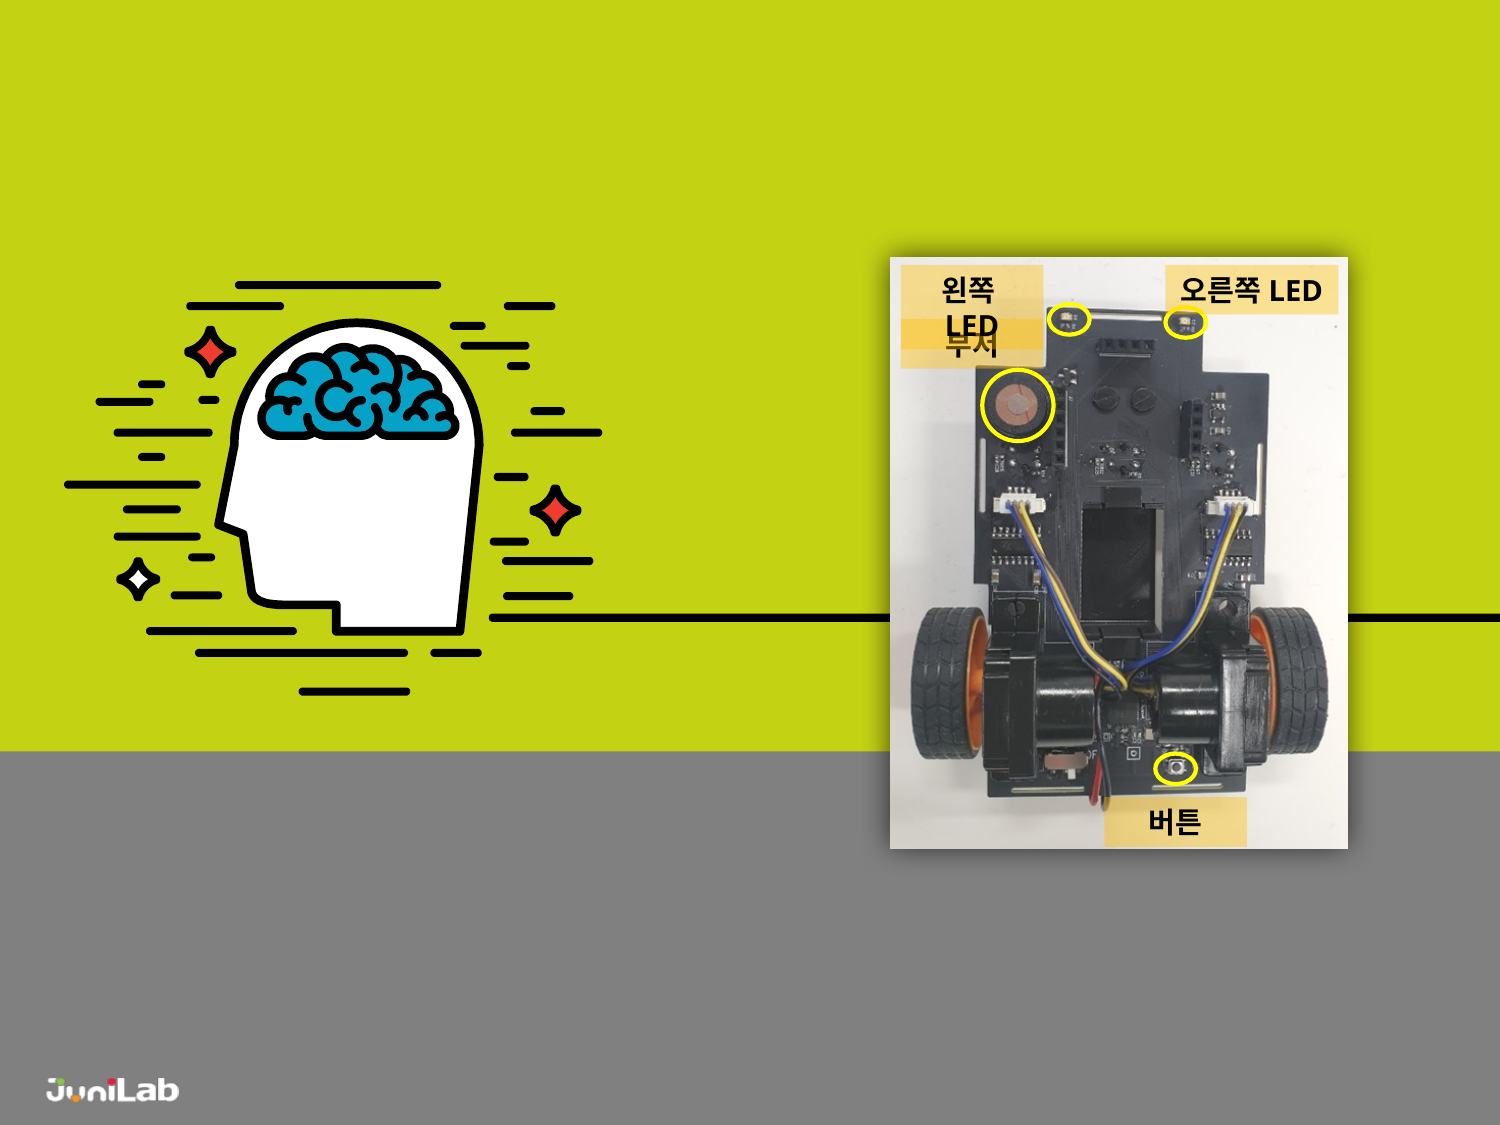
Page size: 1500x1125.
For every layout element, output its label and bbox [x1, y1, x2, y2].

picture [46, 1077, 180, 1102]
text_box [890, 257, 1348, 849]
